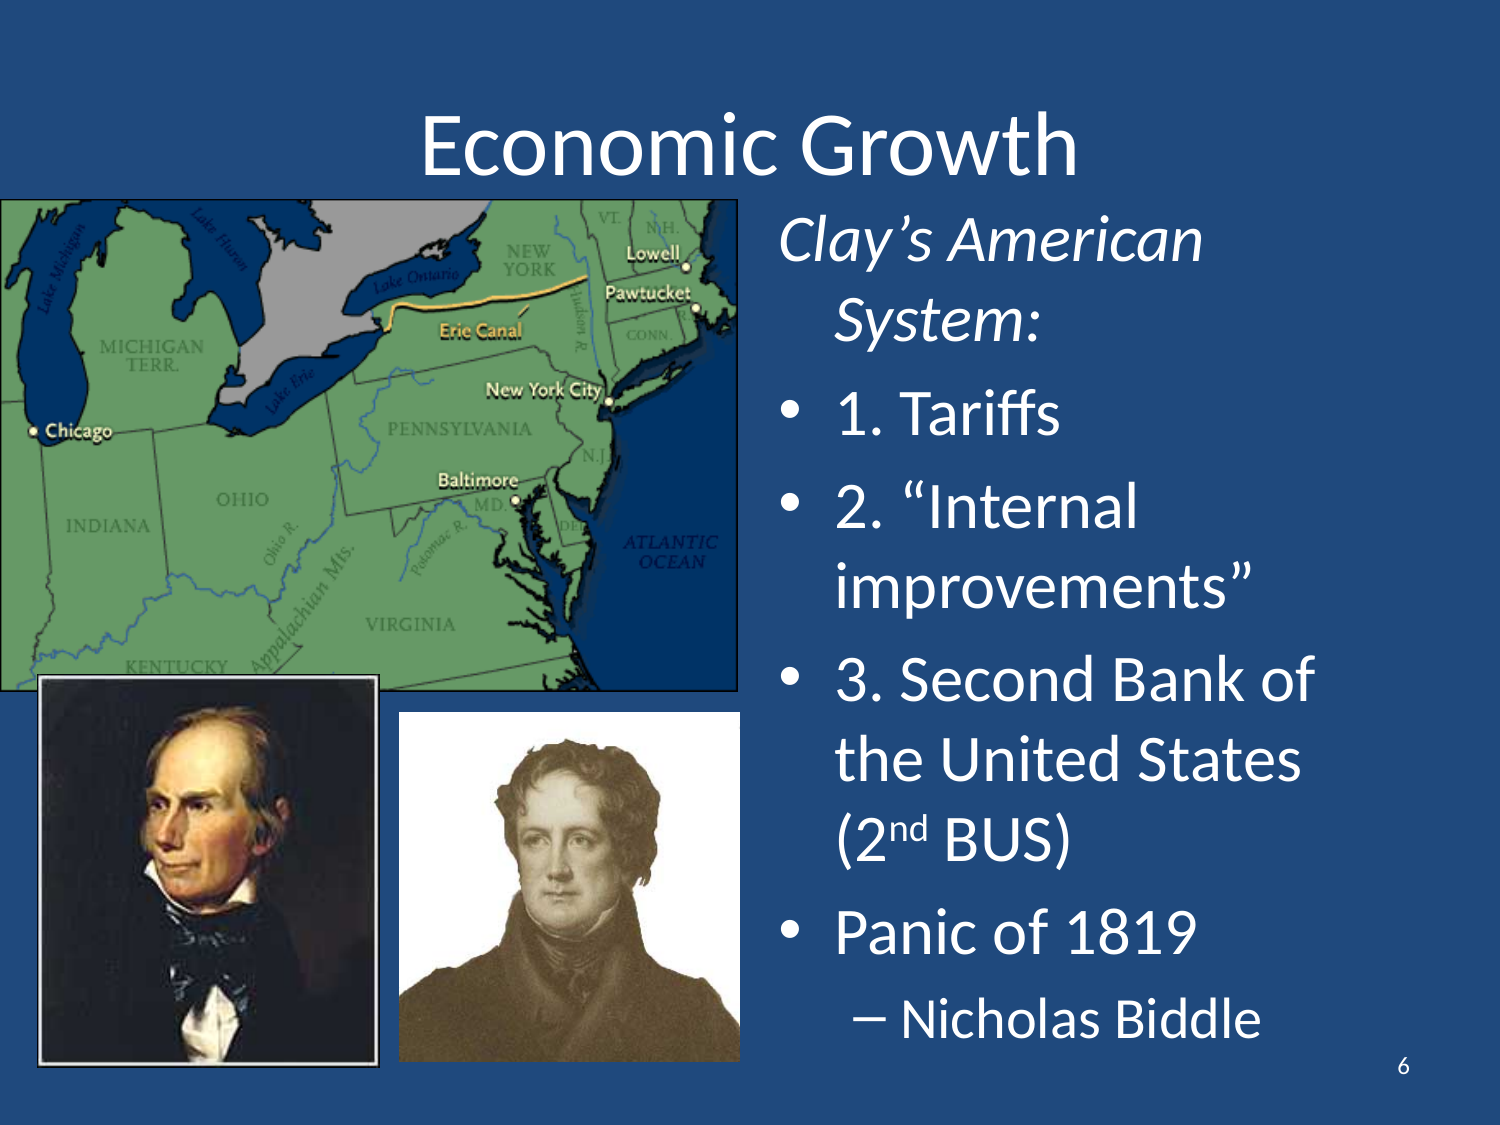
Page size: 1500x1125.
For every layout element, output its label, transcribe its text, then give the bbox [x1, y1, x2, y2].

title Economic Growth [75, 45, 1425, 233]
picture [37, 674, 380, 1068]
slide_number 6 [1074, 1025, 1425, 1104]
picture [399, 712, 740, 1062]
list Clay’s American System: 1. Tariffs 2. “Internal improvements” 3. Second Bank of the United States (2nd BUS) Panic of 1819 Nicholas Biddle [763, 187, 1425, 1100]
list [0, 199, 738, 692]
